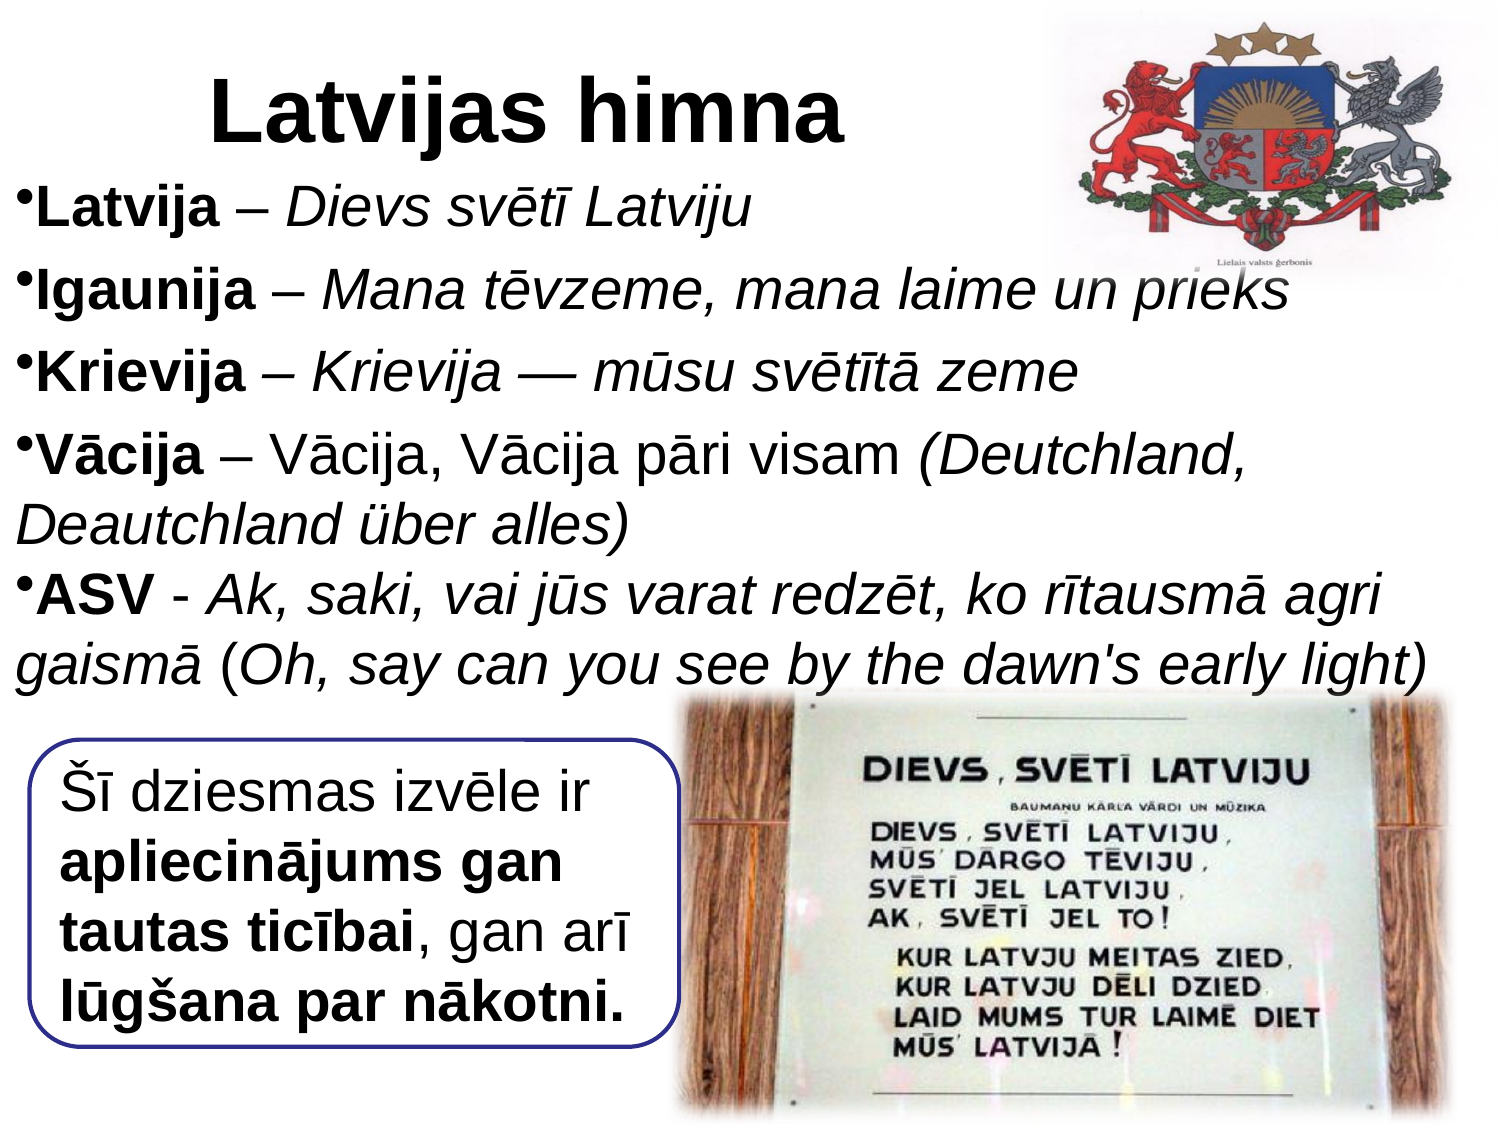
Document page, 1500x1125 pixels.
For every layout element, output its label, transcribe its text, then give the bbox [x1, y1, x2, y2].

picture [666, 682, 1459, 1125]
text_box Šī dziesmas izvēle ir apliecinājums gan tautas ticībai, gan arī lūgšana par nākotni. [27, 737, 661, 1049]
picture [1040, 0, 1500, 294]
list Latvija – Dievs svētī Latviju Igaunija – Mana tēvzeme, mana laime un prieks Krievija – Krievija — mūsu svētītā zeme Vācija – Vācija, Vācija pāri visam (Deutchland, Deautchland über alles) ASV - Ak, saki, vai jūs varat redzēt, ko rītausmā agri gaismā (Oh, say can you see by the dawn's early light) [0, 160, 1500, 904]
title Latvijas himna [0, 11, 1035, 160]
